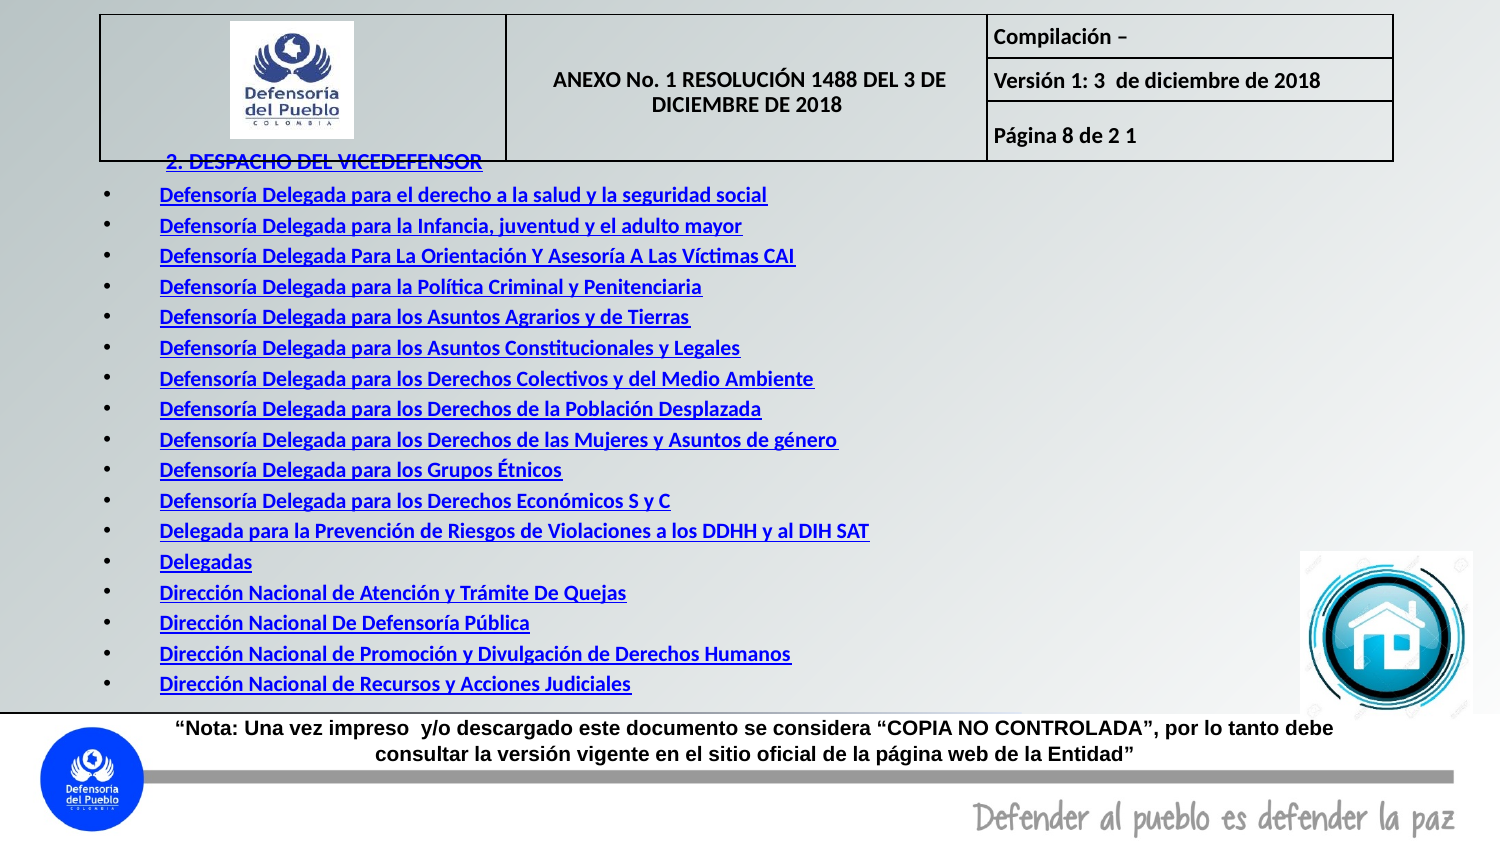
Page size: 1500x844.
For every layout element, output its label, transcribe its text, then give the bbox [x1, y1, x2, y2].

picture [0, 551, 1500, 844]
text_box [229, 21, 354, 140]
table_cell Página 8 de 2 1 [988, 102, 1392, 160]
table_cell Versión 1: 3 de diciembre de 2018 [988, 59, 1392, 100]
title 2. DESPACHO DEL VICEDEFENSOR [0, 138, 972, 174]
text_box “Nota: Una vez impreso y/o descargado este documento se considera “COPIA NO CONTROLADA”, por lo tanto debe consultar la versión vigente en el sitio oficial de la página web de la Entidad” [64, 705, 1383, 774]
table_header ANEXO No. 1 RESOLUCIÓN 1488 DEL 3 DE DICIEMBRE DE 2018 [507, 15, 986, 160]
list Defensoría Delegada para el derecho a la salud y la seguridad social Defensoría Delegada para la Infancia, juventud y el adulto mayor Defensoría Delegada Para La Orientación Y Asesoría A Las Víctimas CAI Defensoría Delegada para la Política Criminal y Penitenciaria Defensoría Delegada para los Asuntos Agrarios y de Tierras Defensoría Delegada para los Asuntos Constitucionales y Legales Defensoría Delegada para los Derechos Colectivos y del Medio Ambiente Defensoría Delegada para los Derechos de la Población Desplazada Defensoría Delegada para los Derechos de las Mujeres y Asuntos de género Defensoría Delegada para los Grupos Étnicos Defensoría Delegada para los Derechos Económicos S y C Delegada para la Prevención de Riesgos de Violaciones a los DDHH y al DIH SAT Delegadas Dirección Nacional de Atención y Trámite De Quejas Dirección Nacional De Defensoría Pública Dirección Nacional de Promoción y Divulgación de Derechos Humanos Dirección Nacional de Recursos y Acciones Judiciales [88, 173, 1383, 705]
table_header [101, 15, 505, 160]
table_header Compilación – [988, 15, 1392, 57]
